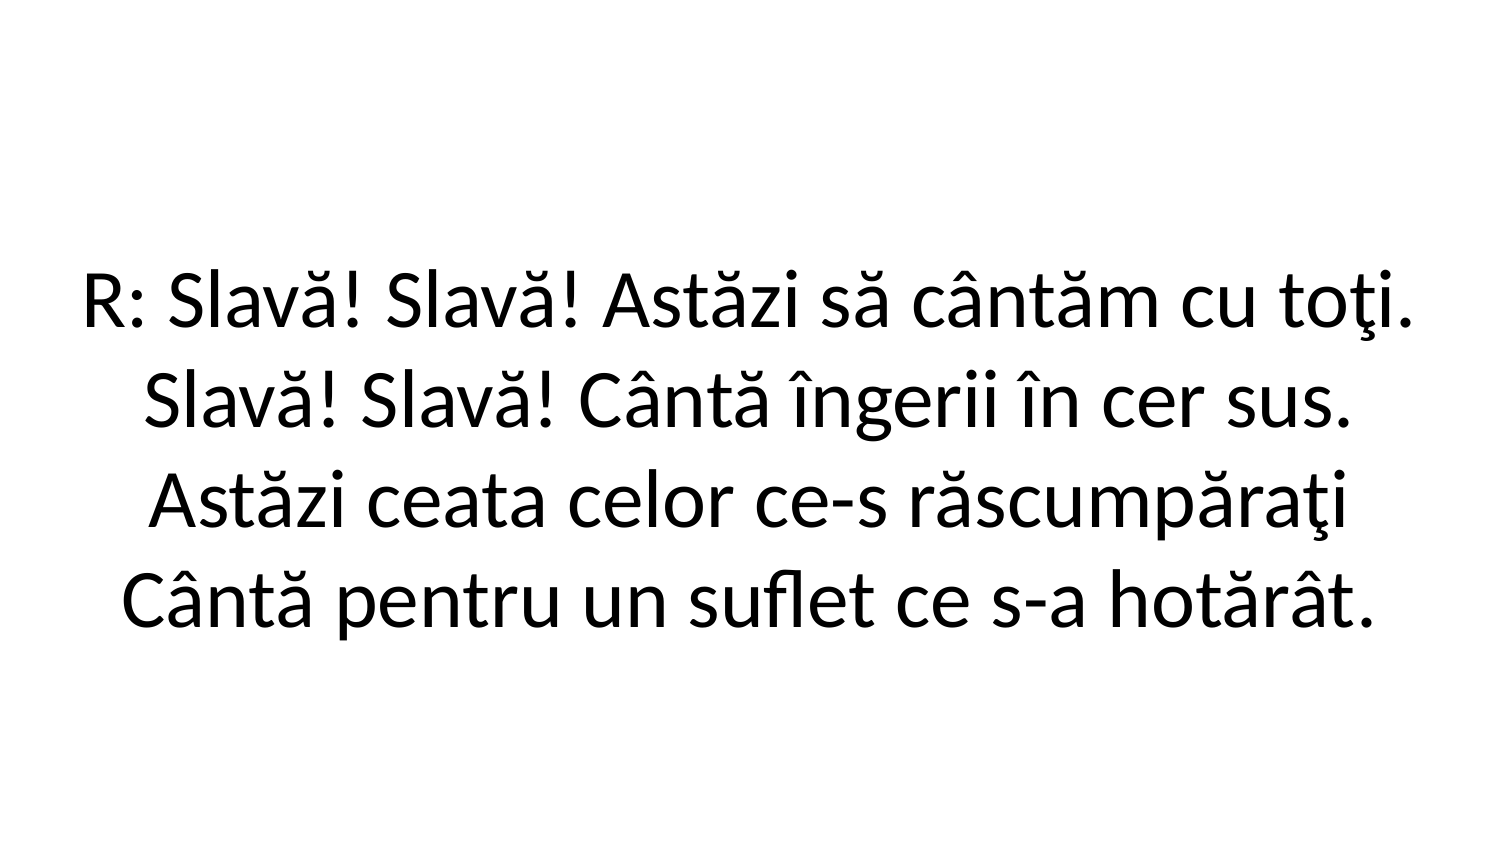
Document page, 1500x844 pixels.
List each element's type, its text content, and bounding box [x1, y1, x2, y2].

text_box R: Slavă! Slavă! Astăzi să cântăm cu toţi. Slavă! Slavă! Cântă îngerii în cer sus. Astăzi ceata celor ce-s răscumpăraţi Cântă pentru un suflet ce s-a hotărât. [66, 192, 1434, 652]
